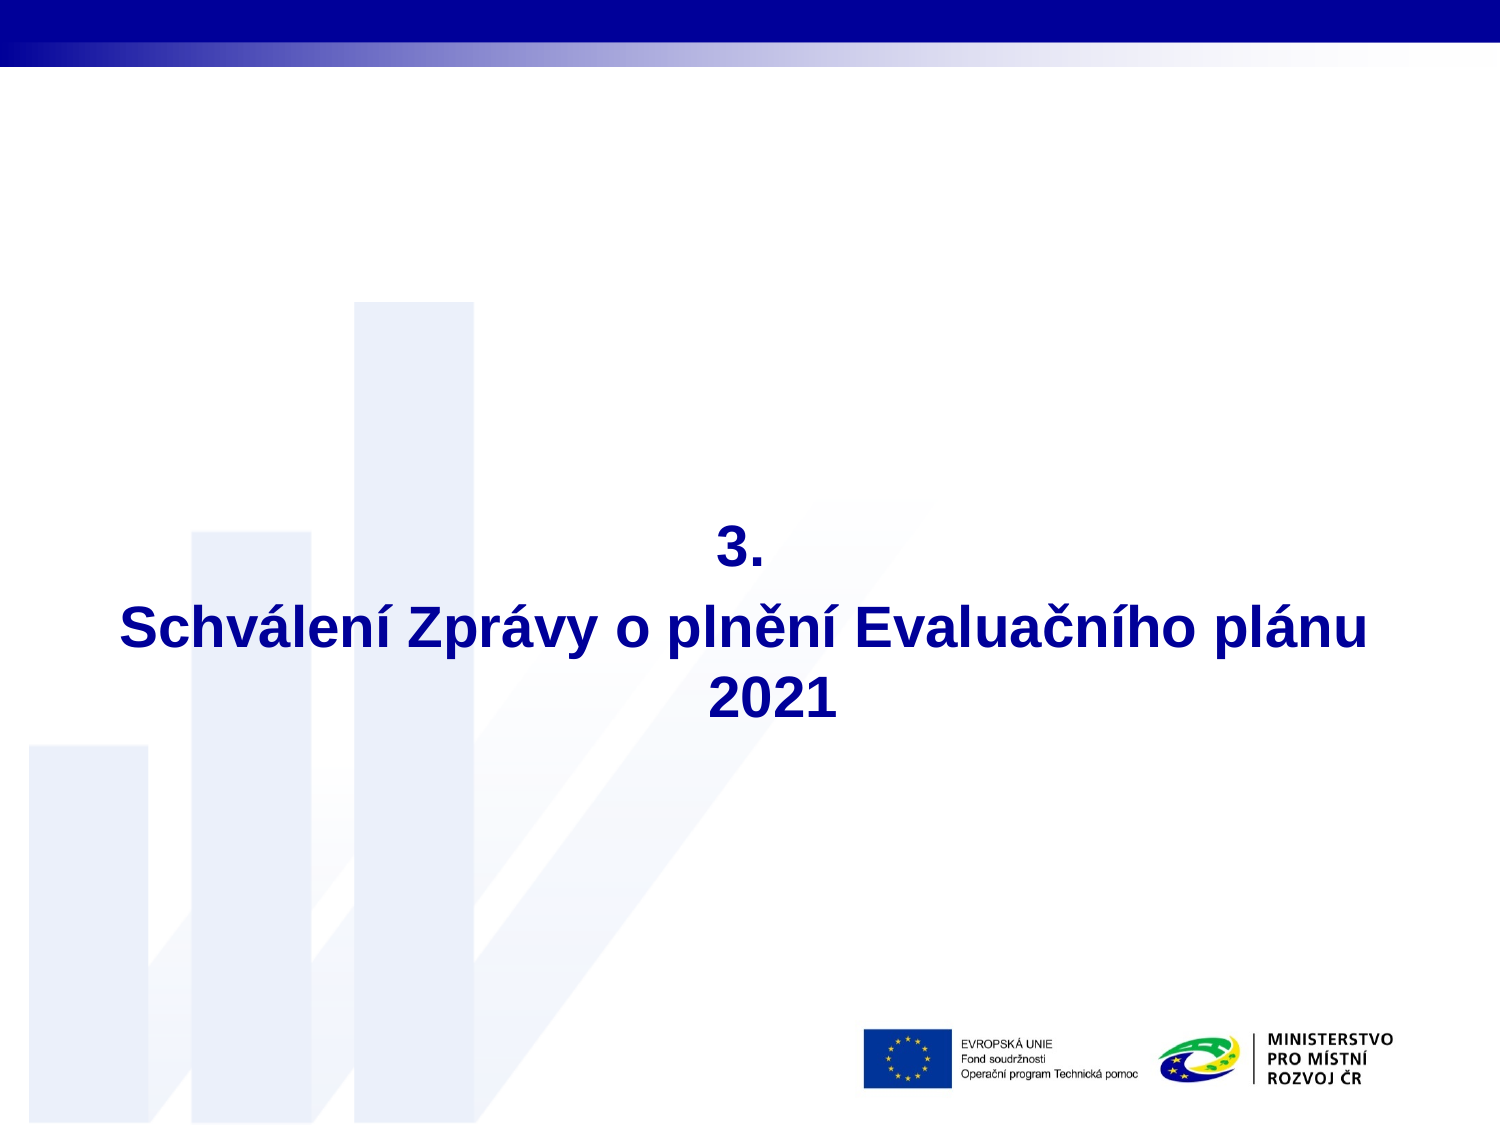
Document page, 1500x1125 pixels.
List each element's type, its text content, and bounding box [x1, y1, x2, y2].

picture [29, 302, 1412, 1125]
list 3. Schválení Zprávy o plnění Evaluačního plánu 2021 [64, 255, 1425, 1012]
